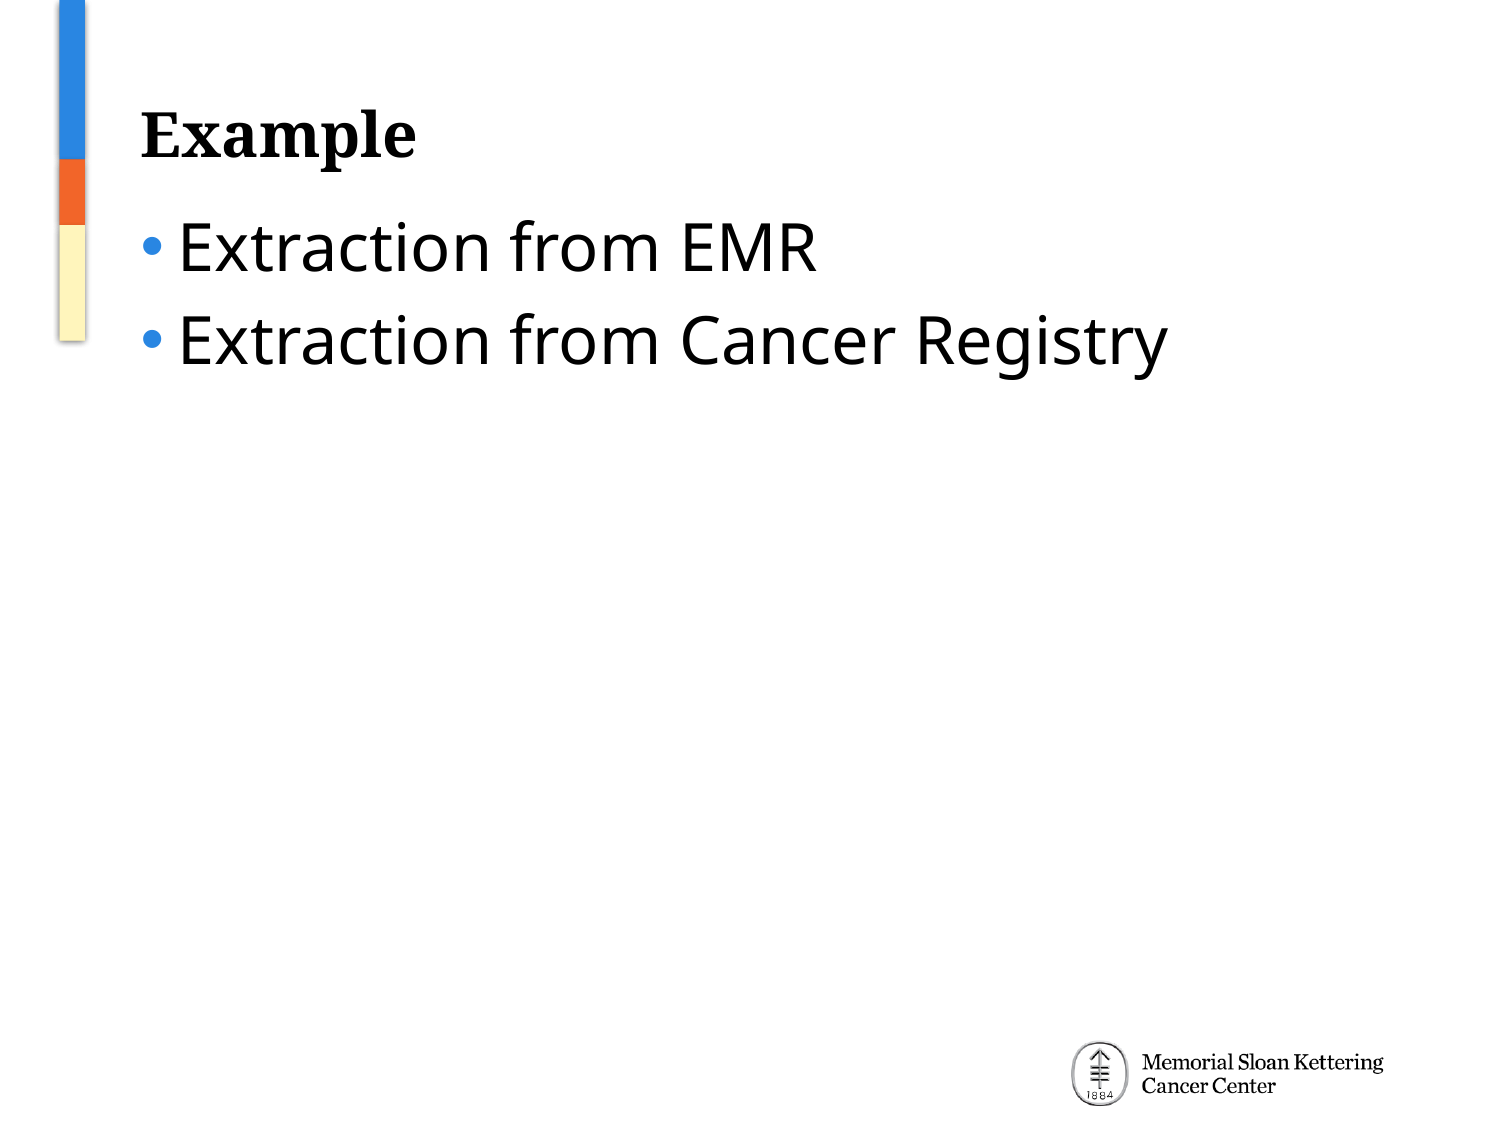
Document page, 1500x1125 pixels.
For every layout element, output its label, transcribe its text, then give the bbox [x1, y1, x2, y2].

title Example [125, 48, 1386, 178]
list Extraction from EMR Extraction from Cancer Registry [125, 197, 1386, 940]
